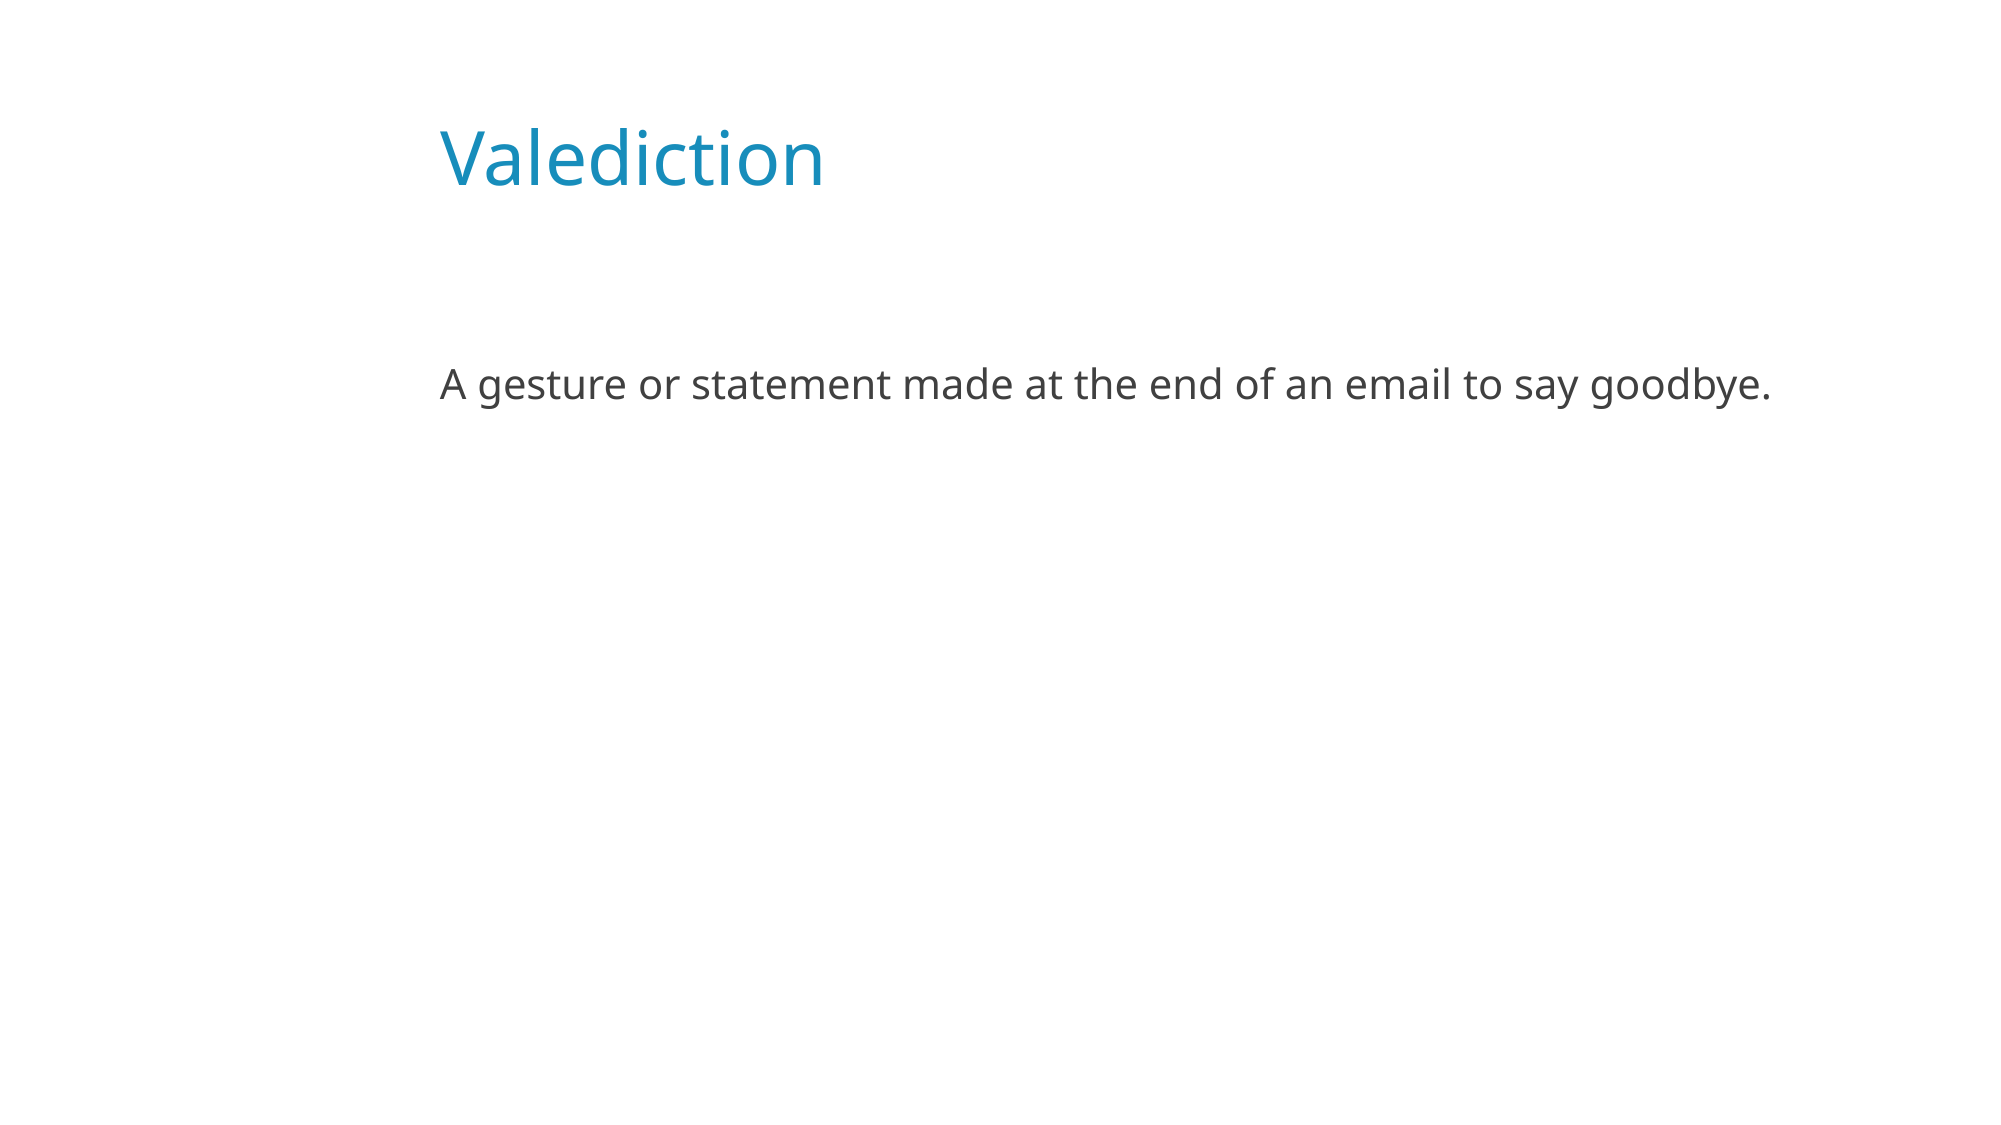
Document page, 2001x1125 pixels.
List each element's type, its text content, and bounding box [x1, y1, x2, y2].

title Valediction [425, 102, 1888, 313]
list A gesture or statement made at the end of an email to say goodbye. [424, 350, 1888, 1074]
